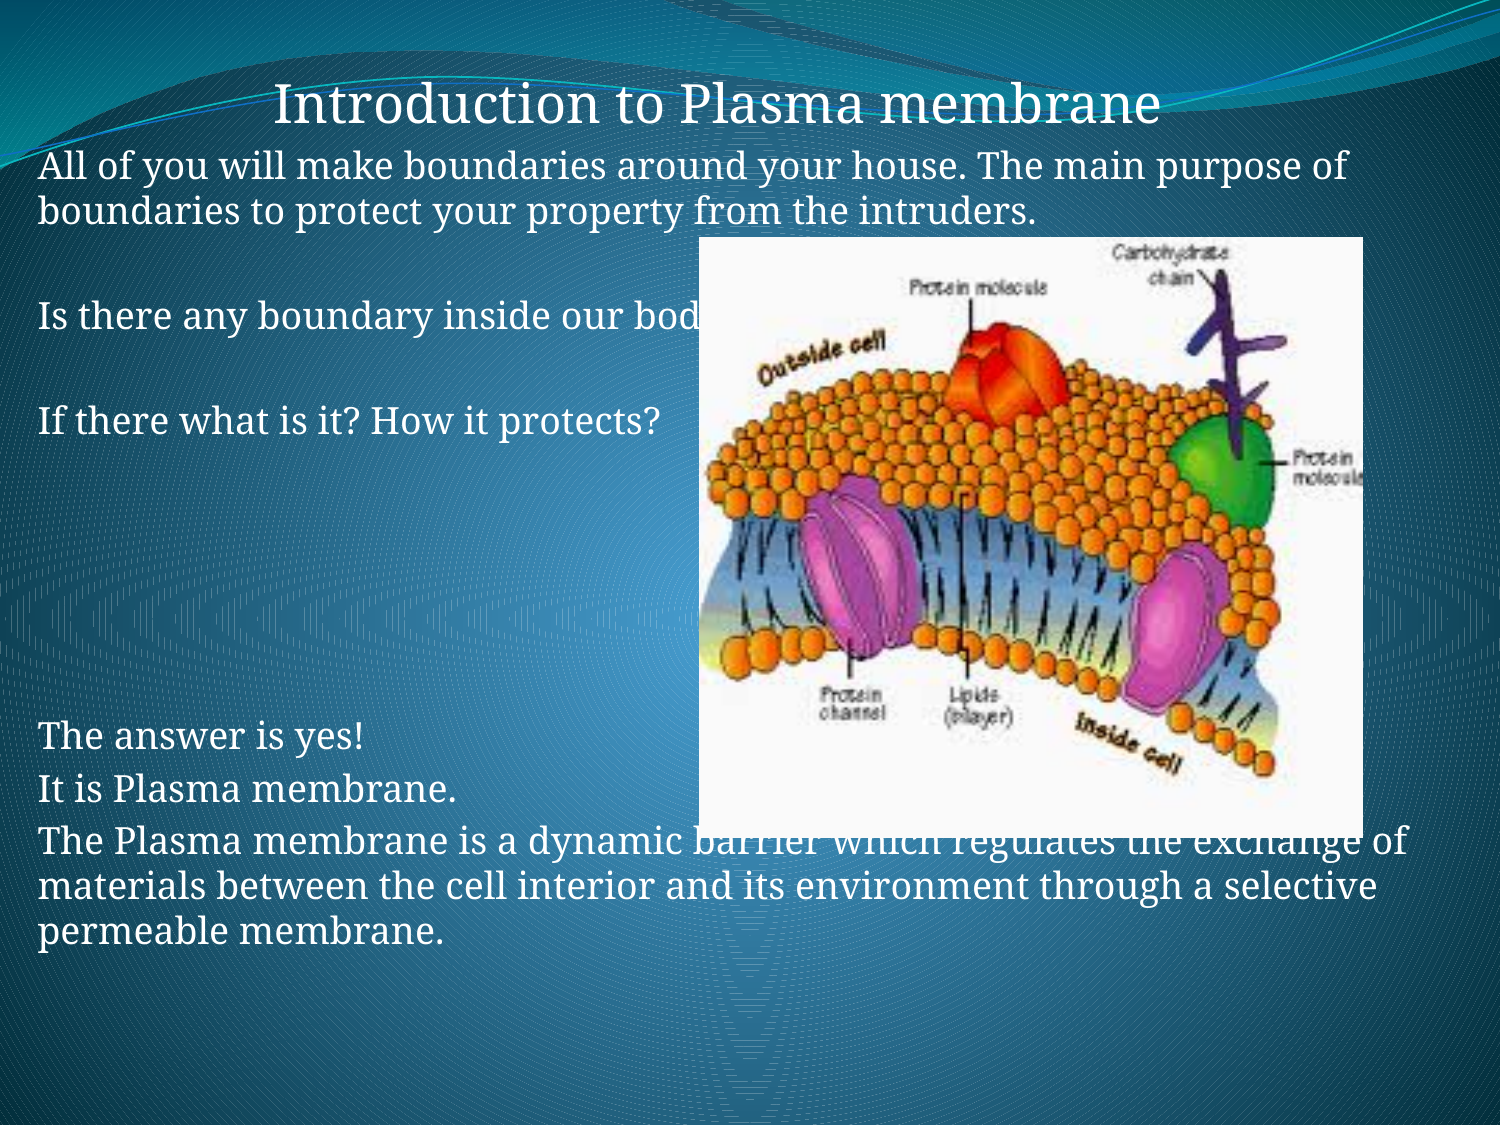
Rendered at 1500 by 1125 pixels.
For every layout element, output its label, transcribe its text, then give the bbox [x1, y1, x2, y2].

subtitle Introduction to Plasma membrane All of you will make boundaries around your house. The main purpose of boundaries to protect your property from the intruders. Is there any boundary inside our body? If there what is it? How it protects? The answer is yes! It is Plasma membrane. The Plasma membrane is a dynamic barrier which regulates the exchange of materials between the cell interior and its environment through a selective permeable membrane. [37, 62, 1425, 1088]
picture [699, 237, 1363, 838]
